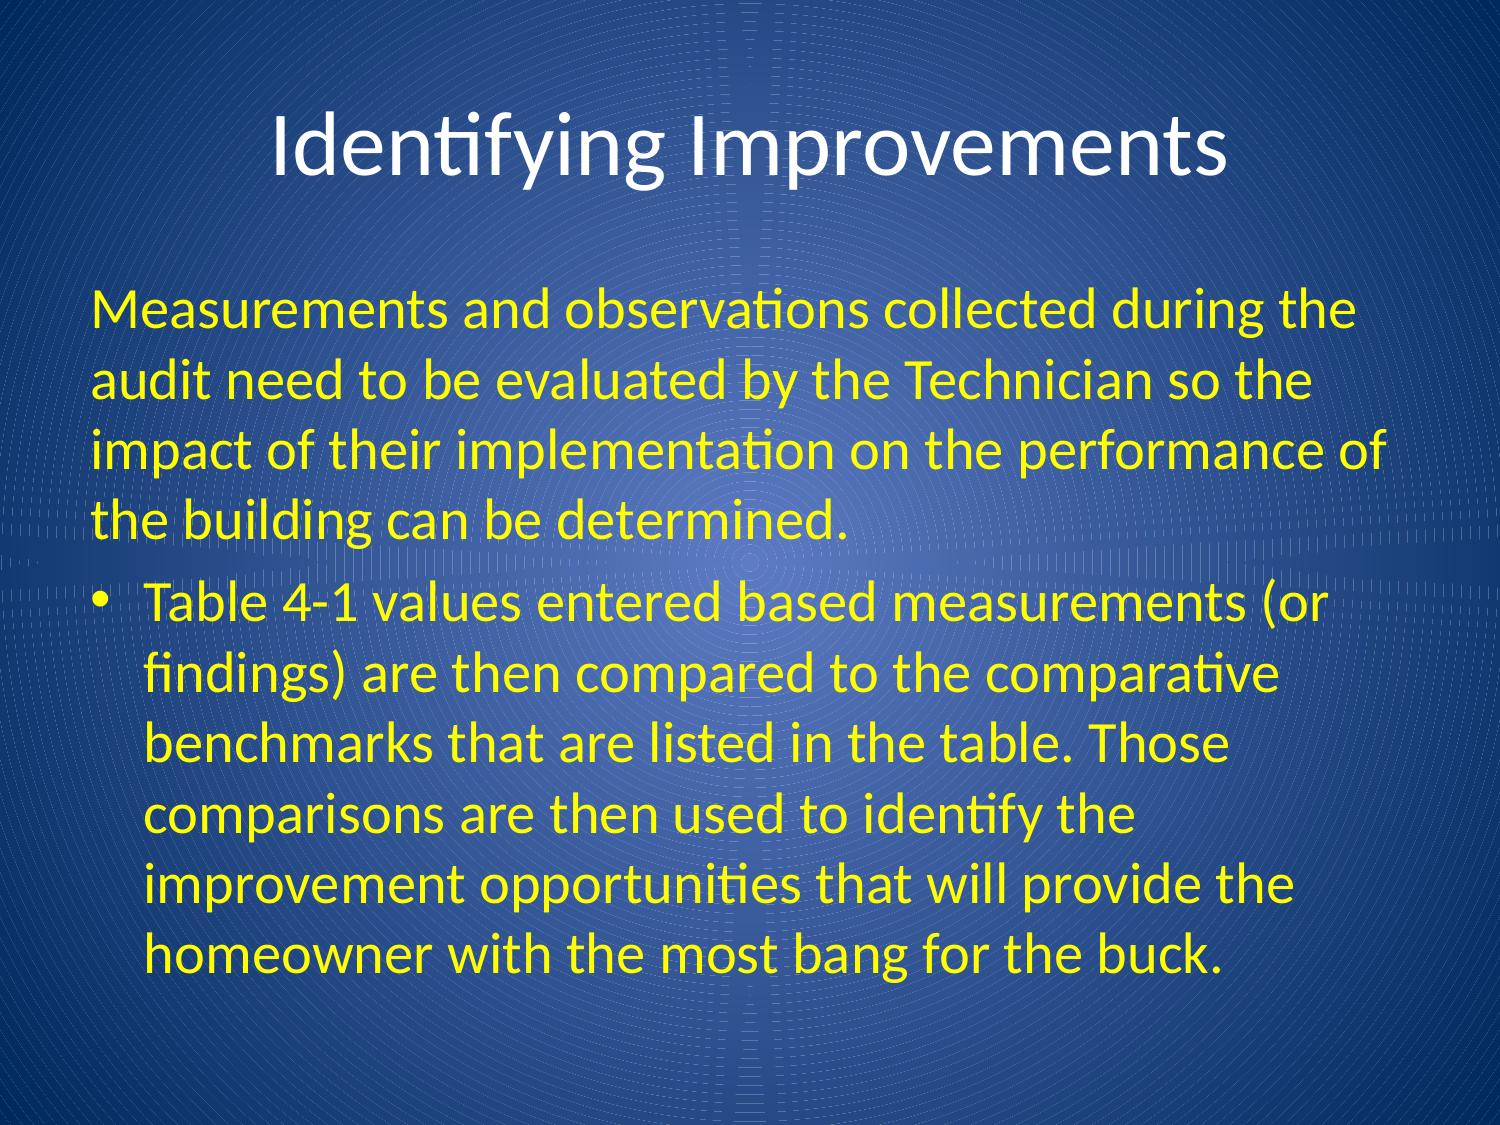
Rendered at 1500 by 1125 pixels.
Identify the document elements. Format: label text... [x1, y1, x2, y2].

list Measurements and observations collected during the audit need to be evaluated by the Technician so the impact of their implementation on the performance of the building can be determined. Table 4-1 values entered based measurements (or findings) are then compared to the comparative benchmarks that are listed in the table. Those comparisons are then used to identify the improvement opportunities that will provide the homeowner with the most bang for the buck. [75, 262, 1425, 1005]
title Identifying Improvements [75, 45, 1425, 233]
